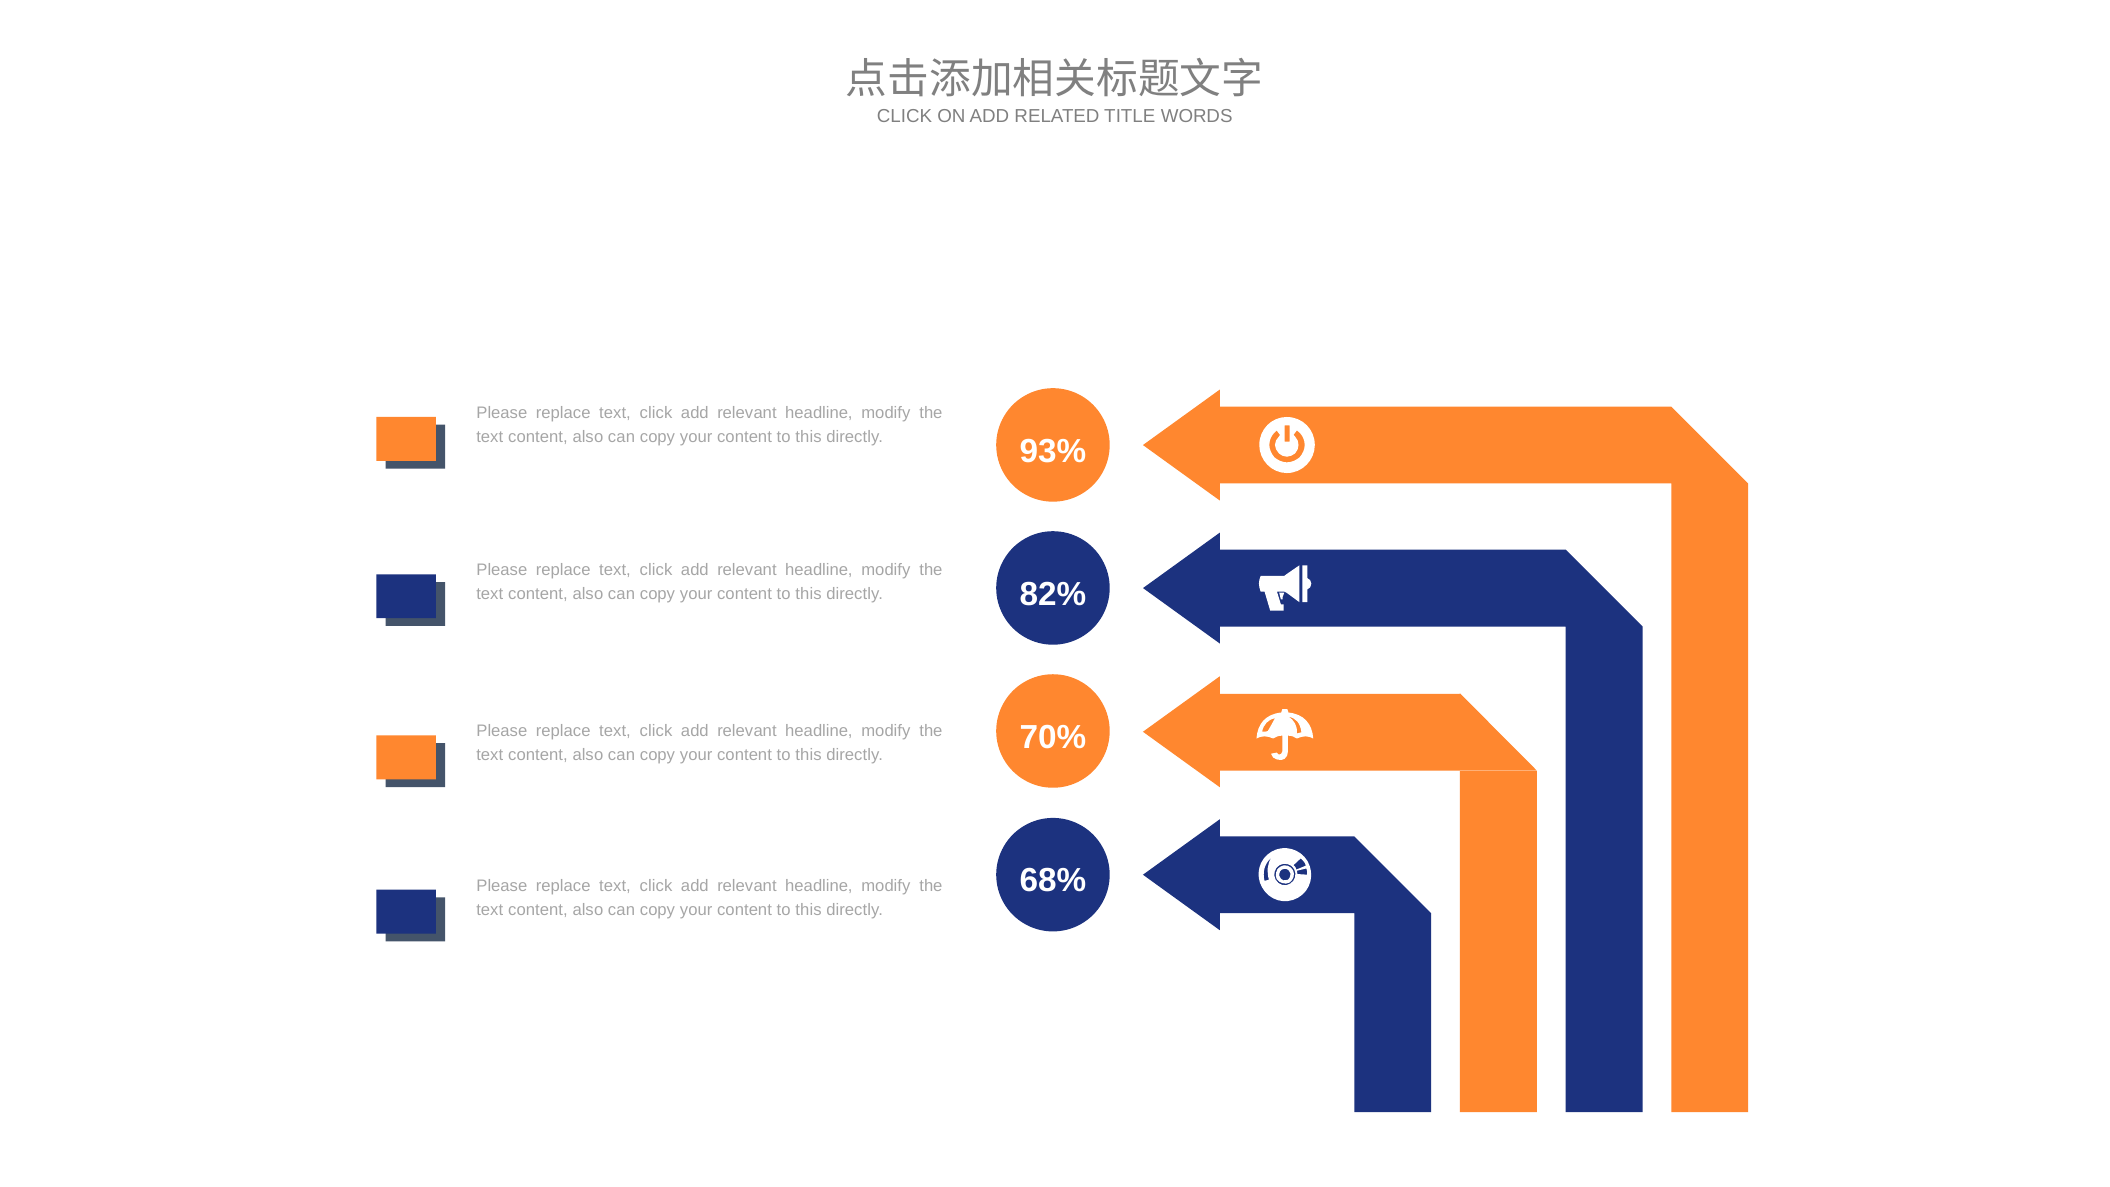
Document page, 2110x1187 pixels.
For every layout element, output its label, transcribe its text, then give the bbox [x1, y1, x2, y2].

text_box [376, 574, 446, 626]
text_box 点击添加相关标题文字 [803, 44, 1307, 107]
text_box Please replace text, click add relevant headline, modify the text content, also can copy your content to this directly. [461, 708, 959, 772]
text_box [996, 388, 1110, 502]
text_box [1142, 389, 1749, 1112]
text_box Please replace text, click add relevant headline, modify the text content, also can copy your content to this directly. [461, 547, 959, 611]
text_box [376, 889, 446, 942]
text_box CLICK ON ADD RELATED TITLE WORDS [852, 95, 1257, 130]
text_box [996, 674, 1110, 788]
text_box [996, 817, 1110, 932]
text_box Please replace text, click add relevant headline, modify the text content, also can copy your content to this directly. [461, 390, 959, 453]
text_box Please replace text, click add relevant headline, modify the text content, also can copy your content to this directly. [461, 863, 959, 926]
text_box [996, 531, 1110, 645]
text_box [1142, 819, 1432, 1112]
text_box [376, 735, 446, 788]
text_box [376, 416, 446, 469]
